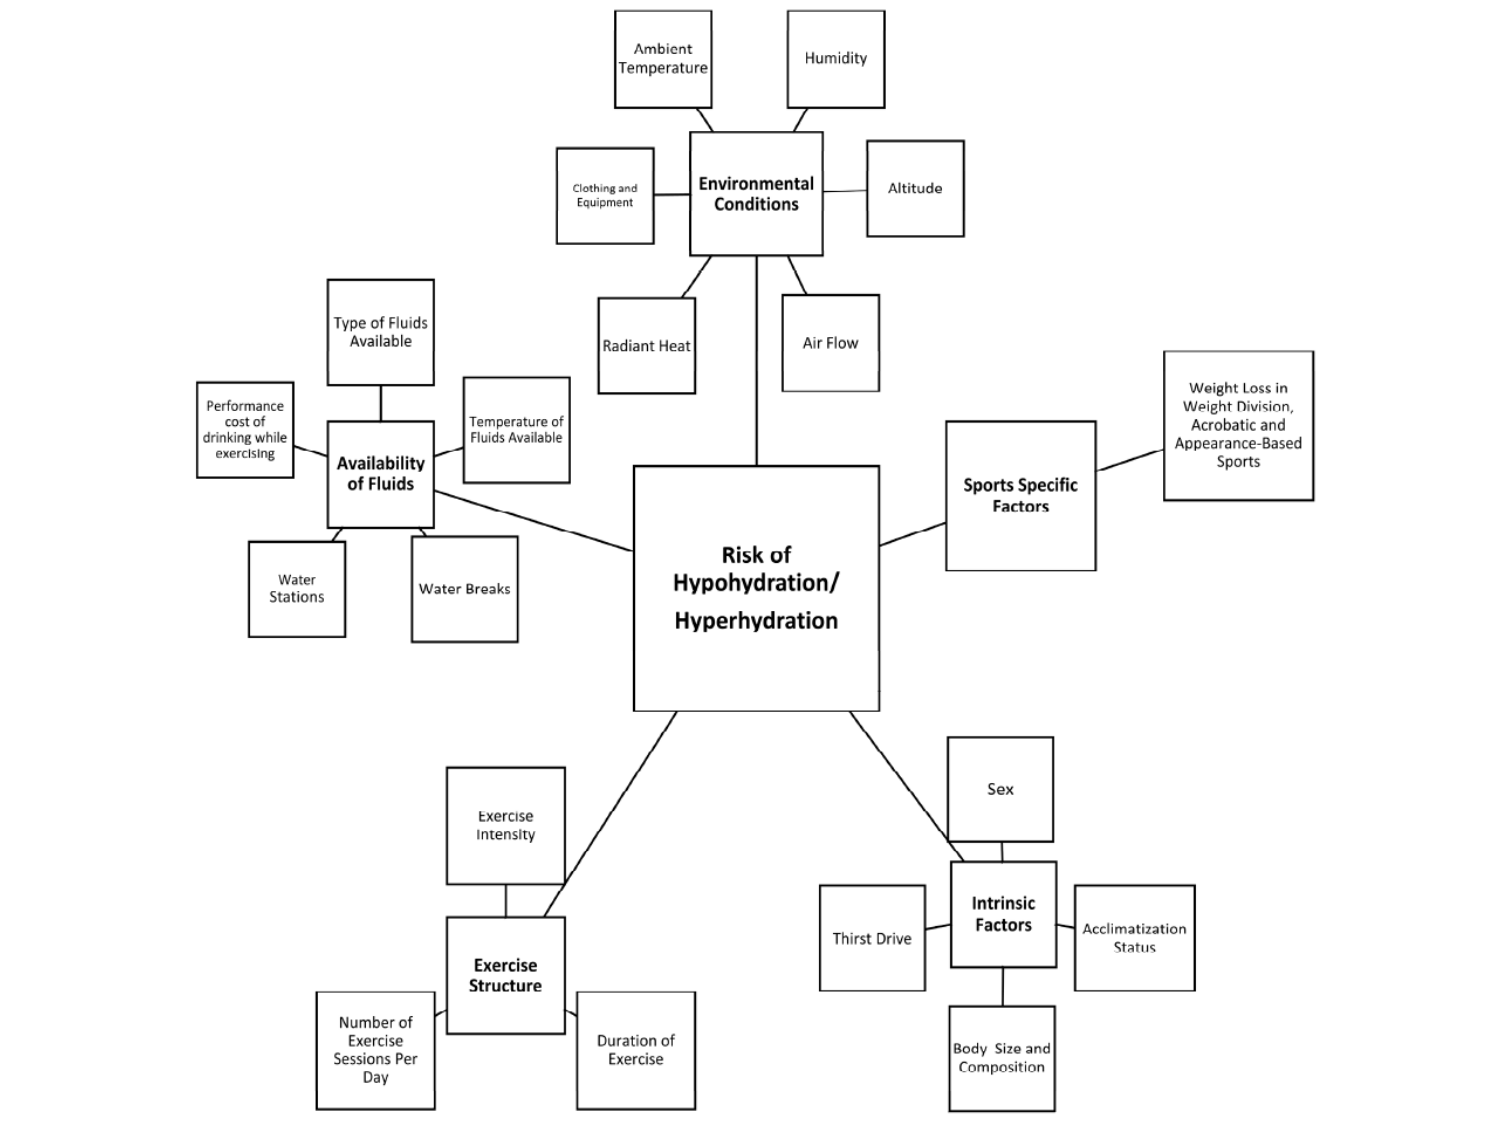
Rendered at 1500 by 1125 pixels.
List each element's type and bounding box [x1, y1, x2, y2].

picture [119, 0, 1381, 1125]
